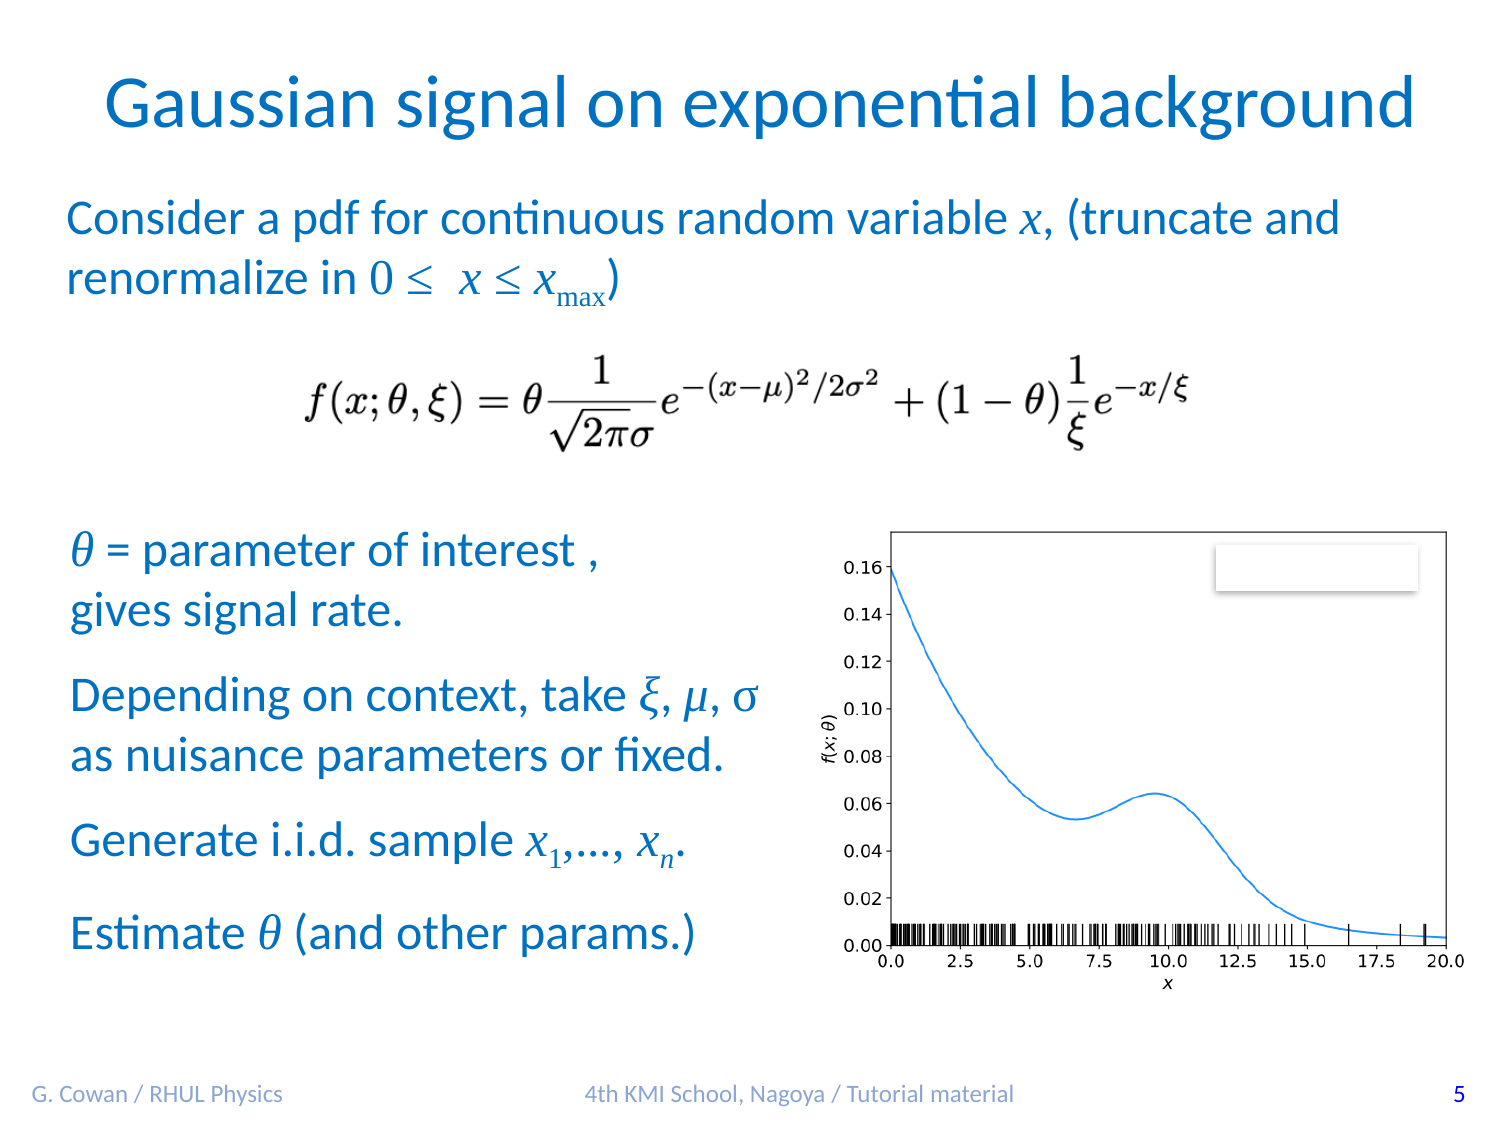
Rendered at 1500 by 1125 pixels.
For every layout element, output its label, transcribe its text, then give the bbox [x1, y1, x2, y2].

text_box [801, 467, 1500, 1003]
text_box Gaussian signal on exponential background [90, 44, 1434, 150]
picture [293, 329, 1205, 467]
slide_number G. Cowan / RHUL Physics [16, 1062, 338, 1123]
text_box Consider a pdf for continuous random variable x, (truncate and renormalize in 0 ≤ x ≤ xmax) [51, 176, 1440, 320]
slide_number 5 [1262, 1062, 1481, 1123]
text_box θ = parameter of interest , gives signal rate. Depending on context, take ξ, μ, σ as nuisance parameters or fixed. Generate i.i.d. sample x1,..., xn. Estimate θ (and other params.) [55, 508, 775, 967]
footer 4th KMI School, Nagoya / Tutorial material [338, 1062, 1262, 1123]
